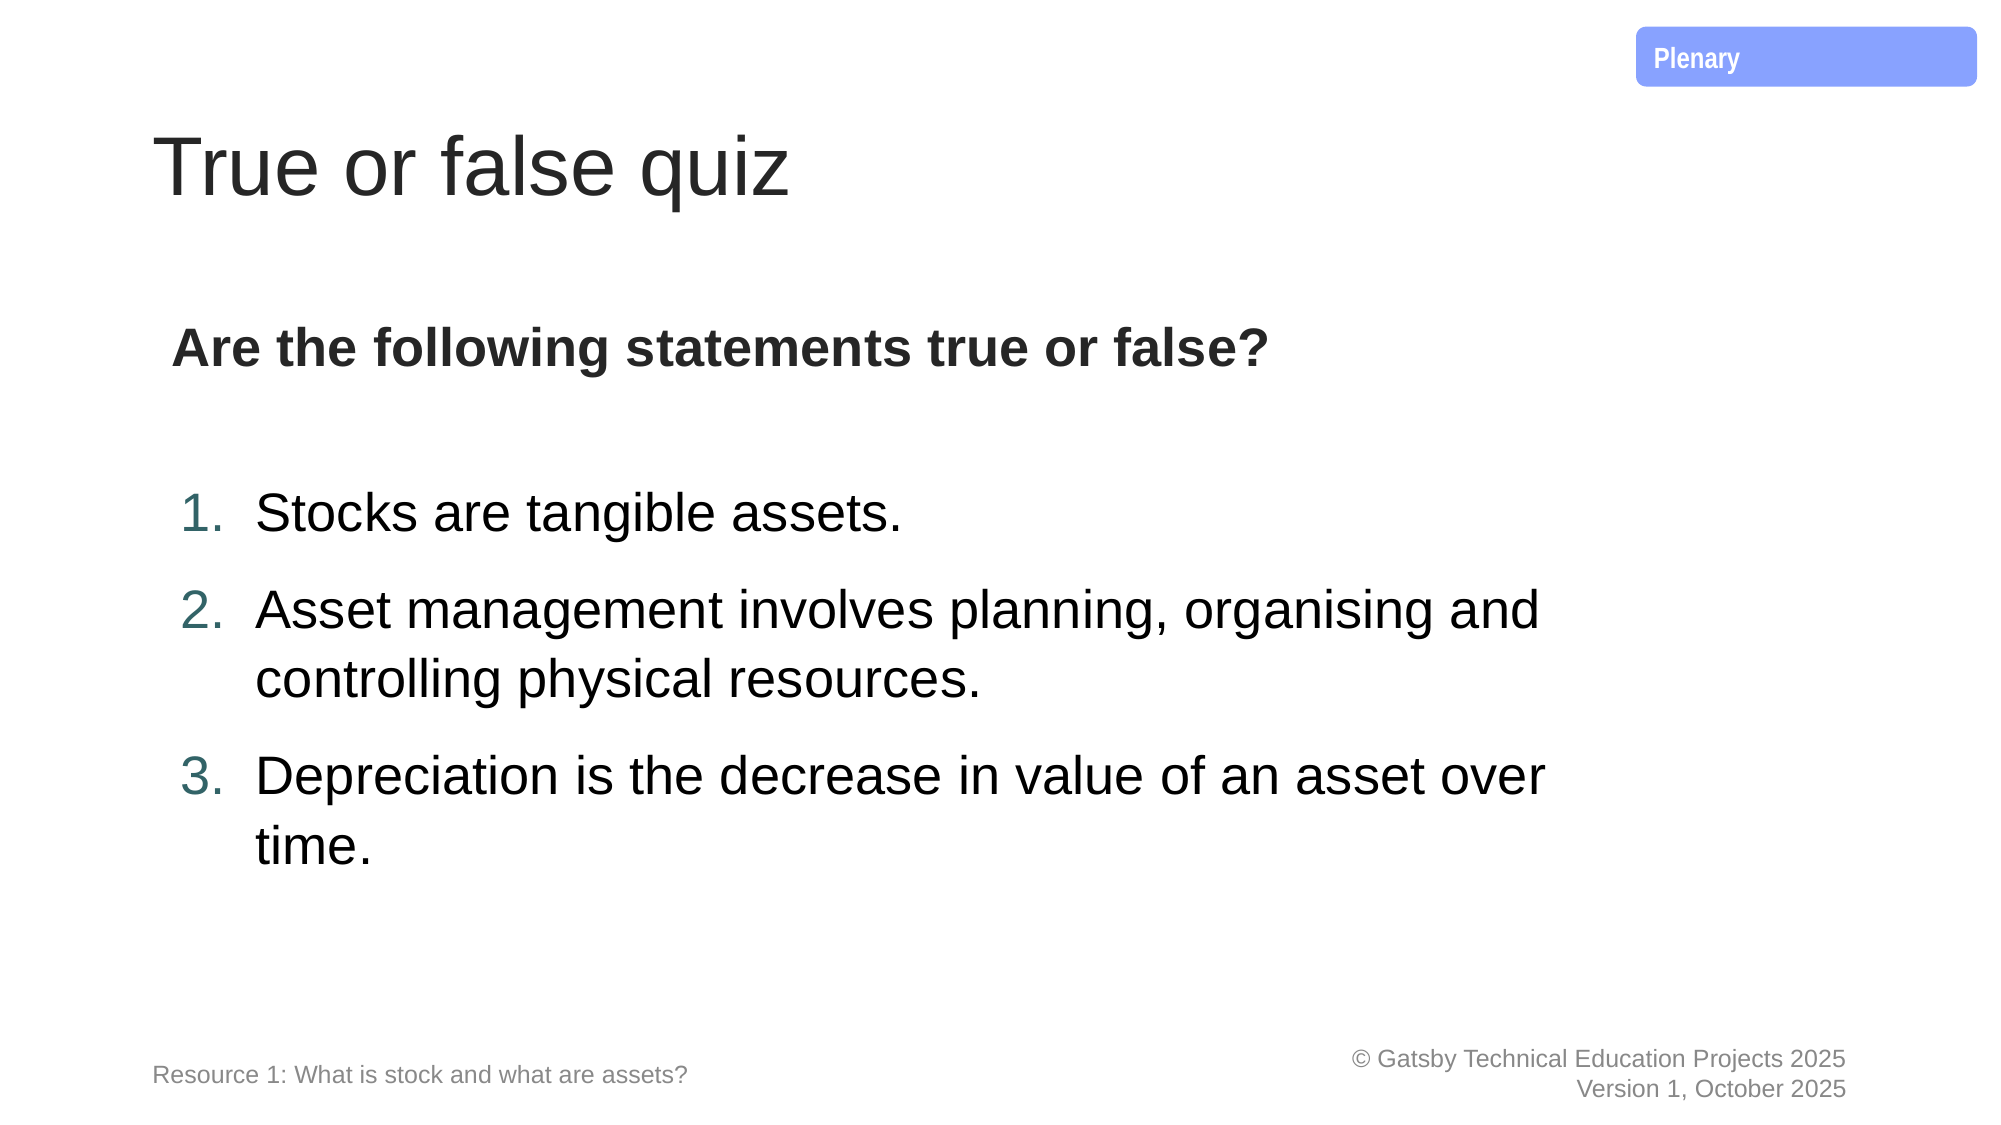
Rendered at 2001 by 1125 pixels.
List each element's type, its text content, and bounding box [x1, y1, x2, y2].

title True or false quiz [137, 59, 1863, 278]
list Resource 1: What is stock and what are assets? [137, 1042, 829, 1103]
list Are the following statements true or false? Stocks are tangible assets. Asset management involves planning, organising and controlling physical resources. Depreciation is the decrease in value of an asset over time. [137, 299, 1637, 1014]
text_box Plenary [1636, 26, 1978, 87]
